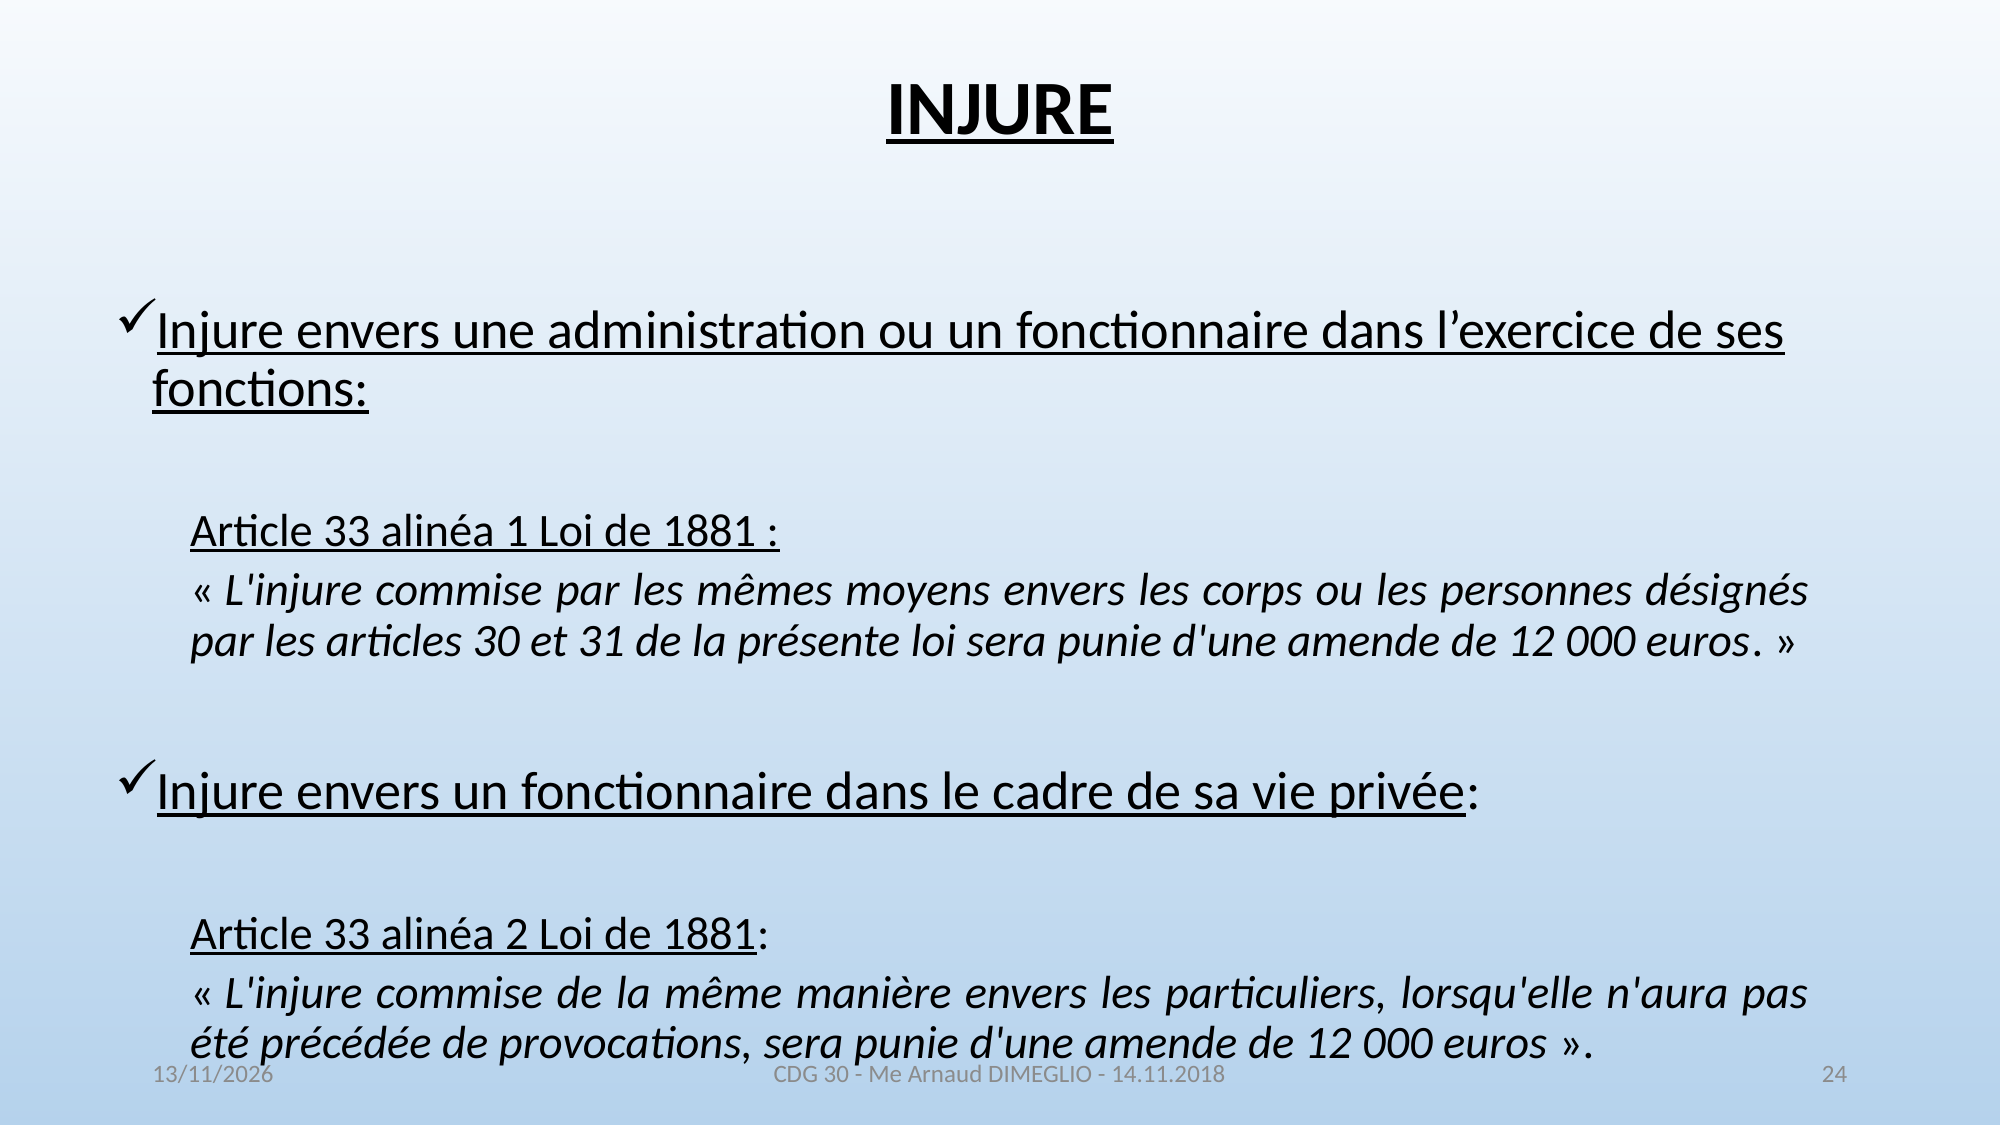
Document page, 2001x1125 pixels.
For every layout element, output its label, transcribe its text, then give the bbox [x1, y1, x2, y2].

slide_number 24 [1412, 1042, 1863, 1103]
footer CDG 30 - Me Arnaud DIMEGLIO - 14.11.2018 [662, 1042, 1338, 1103]
title INJURE [137, 59, 1863, 252]
list Injure envers une administration ou un fonctionnaire dans l’exercice de ses fonctions: Article 33 alinéa 1 Loi de 1881 : « L'injure commise par les mêmes moyens envers les corps ou les personnes désignés par les articles 30 et 31 de la présente loi sera punie d'une amende de 12 000 euros. » Injure envers un fonctionnaire dans le cadre de sa vie privée: Article 33 alinéa 2 Loi de 1881: « L'injure commise de la même manière envers les particuliers, lorsqu'elle n'aura pas été précédée de provocations, sera punie d'une amende de 12 000 euros ». [99, 210, 1825, 1125]
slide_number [137, 1042, 588, 1103]
